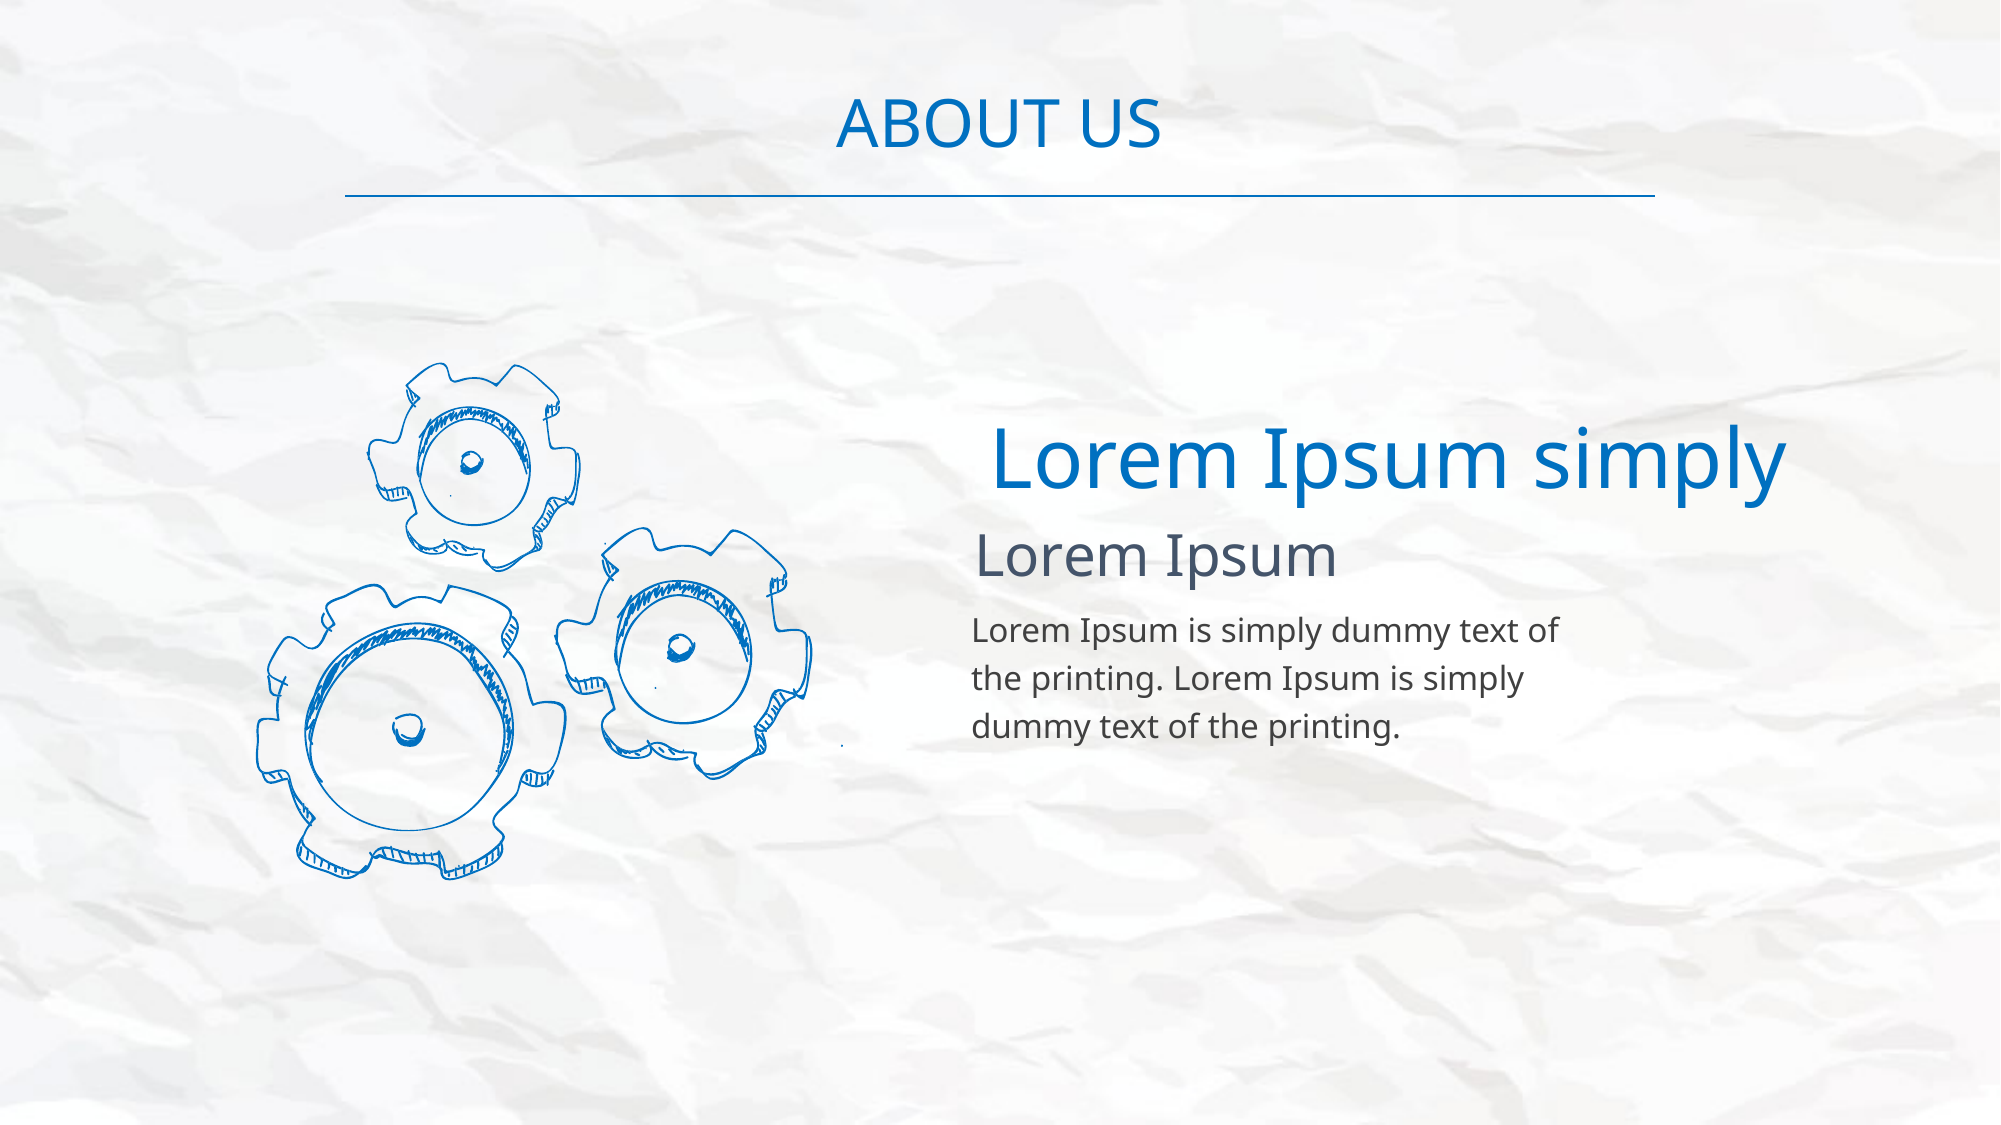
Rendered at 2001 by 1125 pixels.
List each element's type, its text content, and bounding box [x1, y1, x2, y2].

text_box ABOUT US [821, 73, 1179, 169]
picture [0, 0, 2000, 1125]
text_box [253, 362, 844, 881]
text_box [956, 397, 1822, 751]
